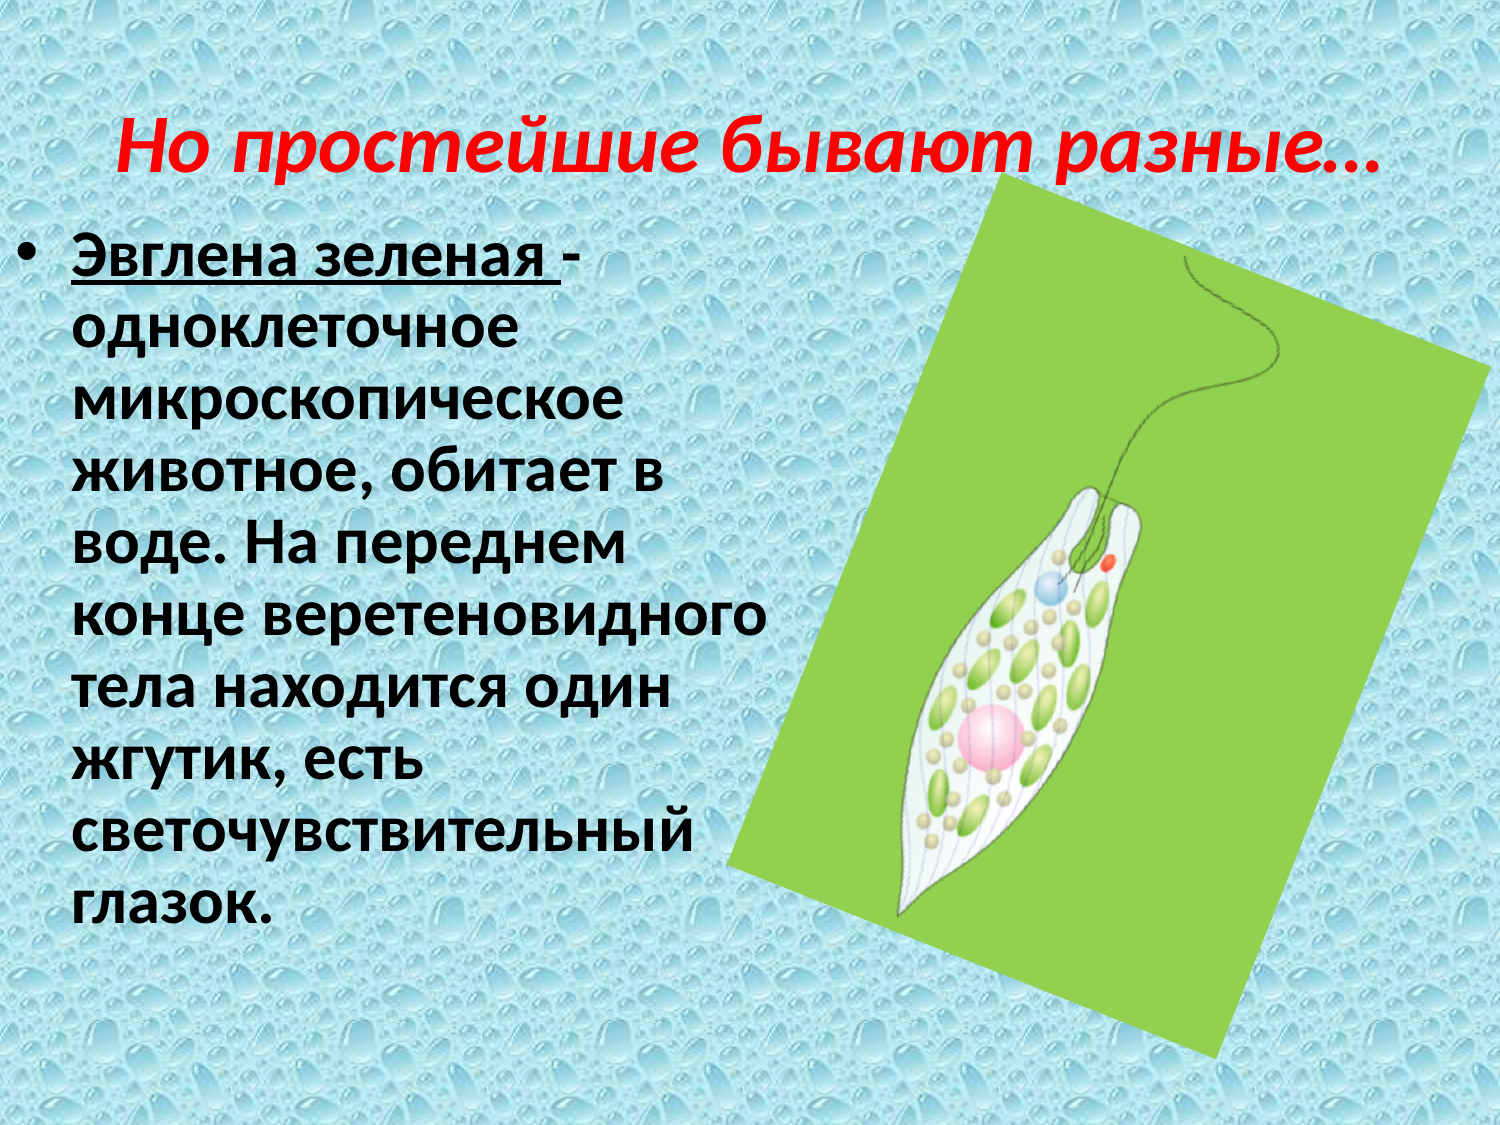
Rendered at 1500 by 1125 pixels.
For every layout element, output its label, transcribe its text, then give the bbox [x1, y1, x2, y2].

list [845, 242, 1373, 989]
list Эвглена зеленая - одноклеточное микроскопическое животное, обитает в воде. На переднем конце веретеновидного тела находится один жгутик, есть светочувствительный глазок. [0, 210, 793, 1074]
picture [0, 0, 1500, 1125]
title Но простейшие бывают разные… [74, 45, 1426, 233]
